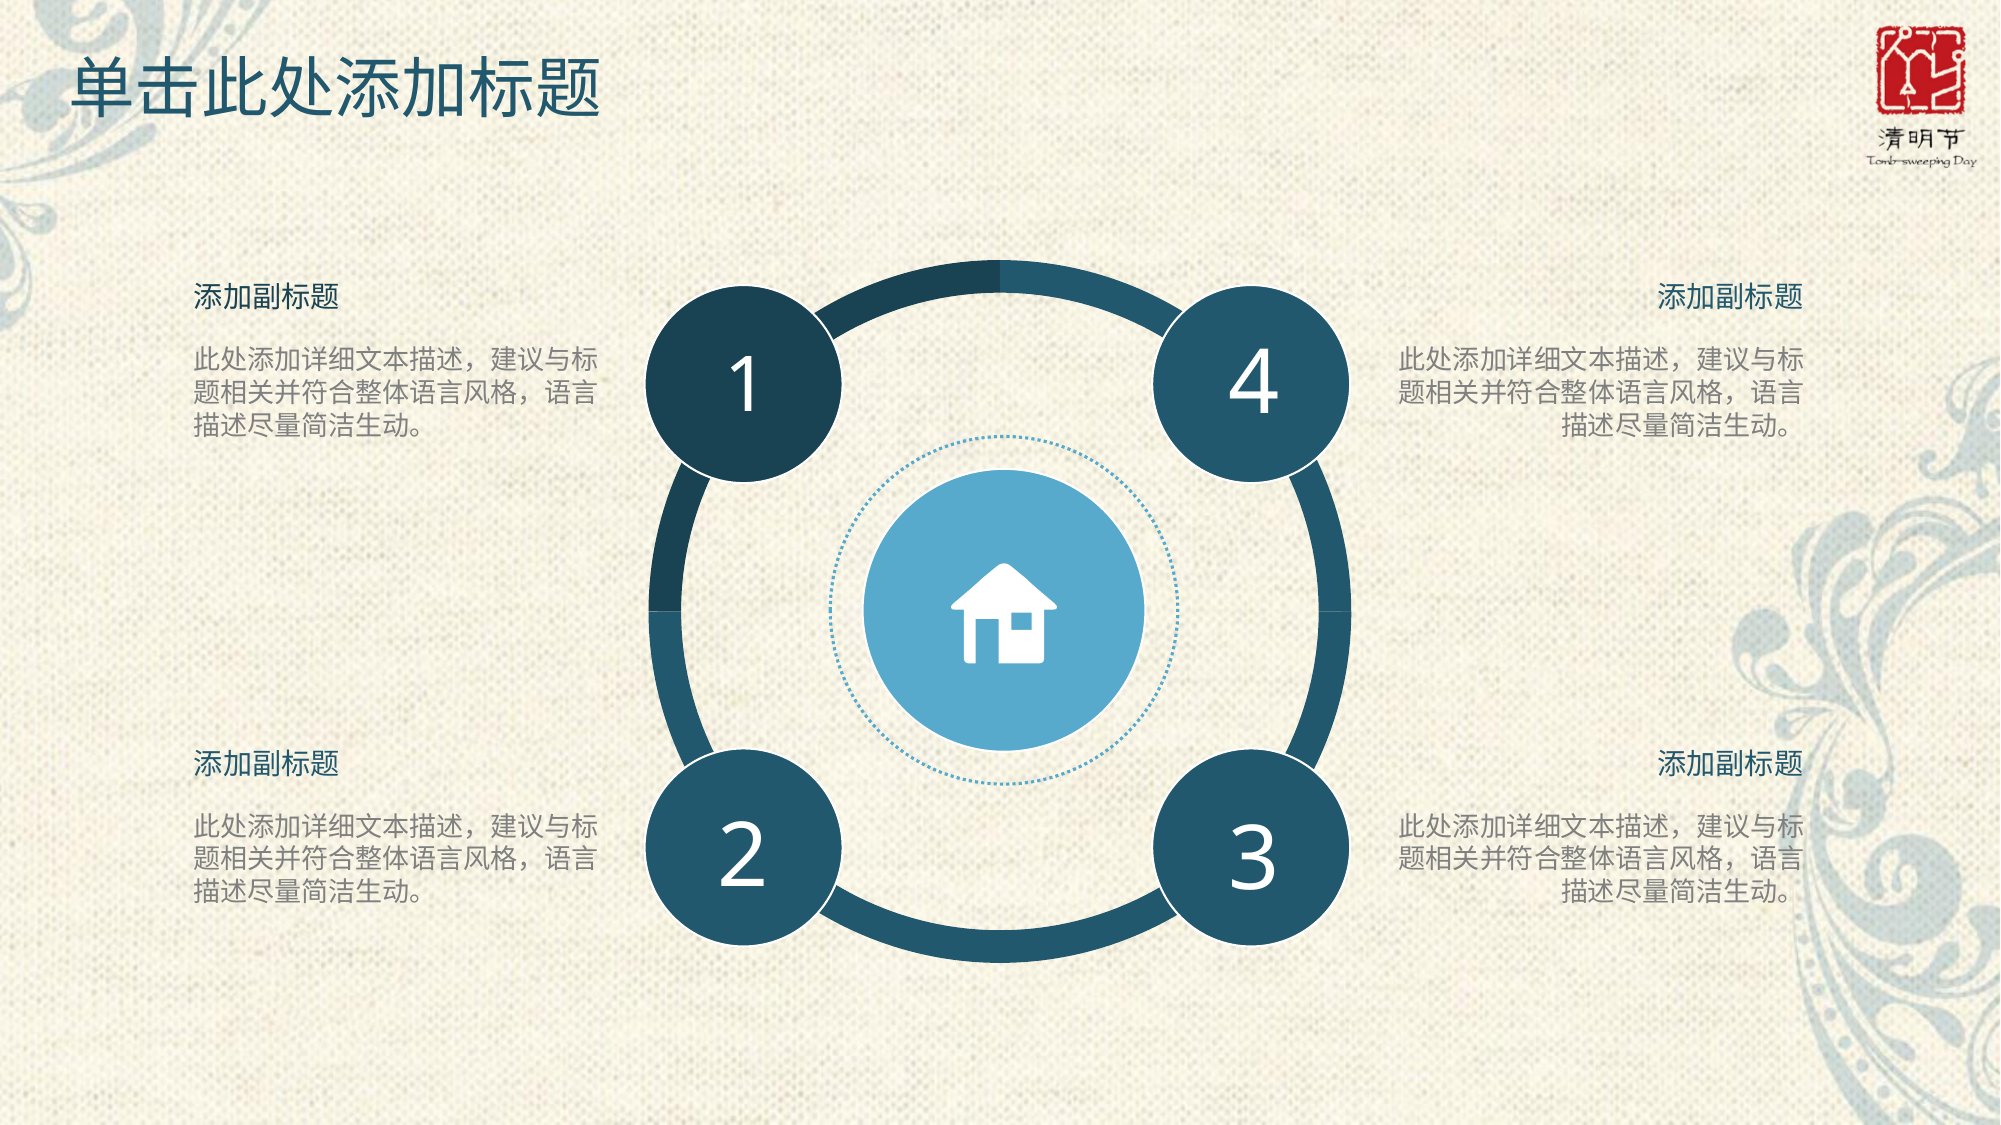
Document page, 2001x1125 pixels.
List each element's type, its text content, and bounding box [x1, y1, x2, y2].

text_box [1285, 612, 1352, 769]
text_box 2 [643, 747, 844, 948]
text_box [830, 436, 1178, 785]
text_box [820, 885, 999, 963]
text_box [193, 744, 620, 909]
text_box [1377, 278, 1804, 443]
text_box 3 [1151, 747, 1352, 948]
text_box [648, 463, 710, 611]
text_box [999, 887, 1177, 963]
text_box [1289, 460, 1352, 612]
picture [0, 0, 2001, 1125]
text_box [999, 260, 1182, 337]
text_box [193, 278, 620, 443]
text_box [648, 611, 714, 766]
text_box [1377, 744, 1804, 909]
text_box [814, 260, 999, 340]
text_box 1 [643, 284, 844, 485]
text_box 4 [1151, 284, 1352, 485]
title 单击此处添加标题 [53, 31, 1779, 151]
